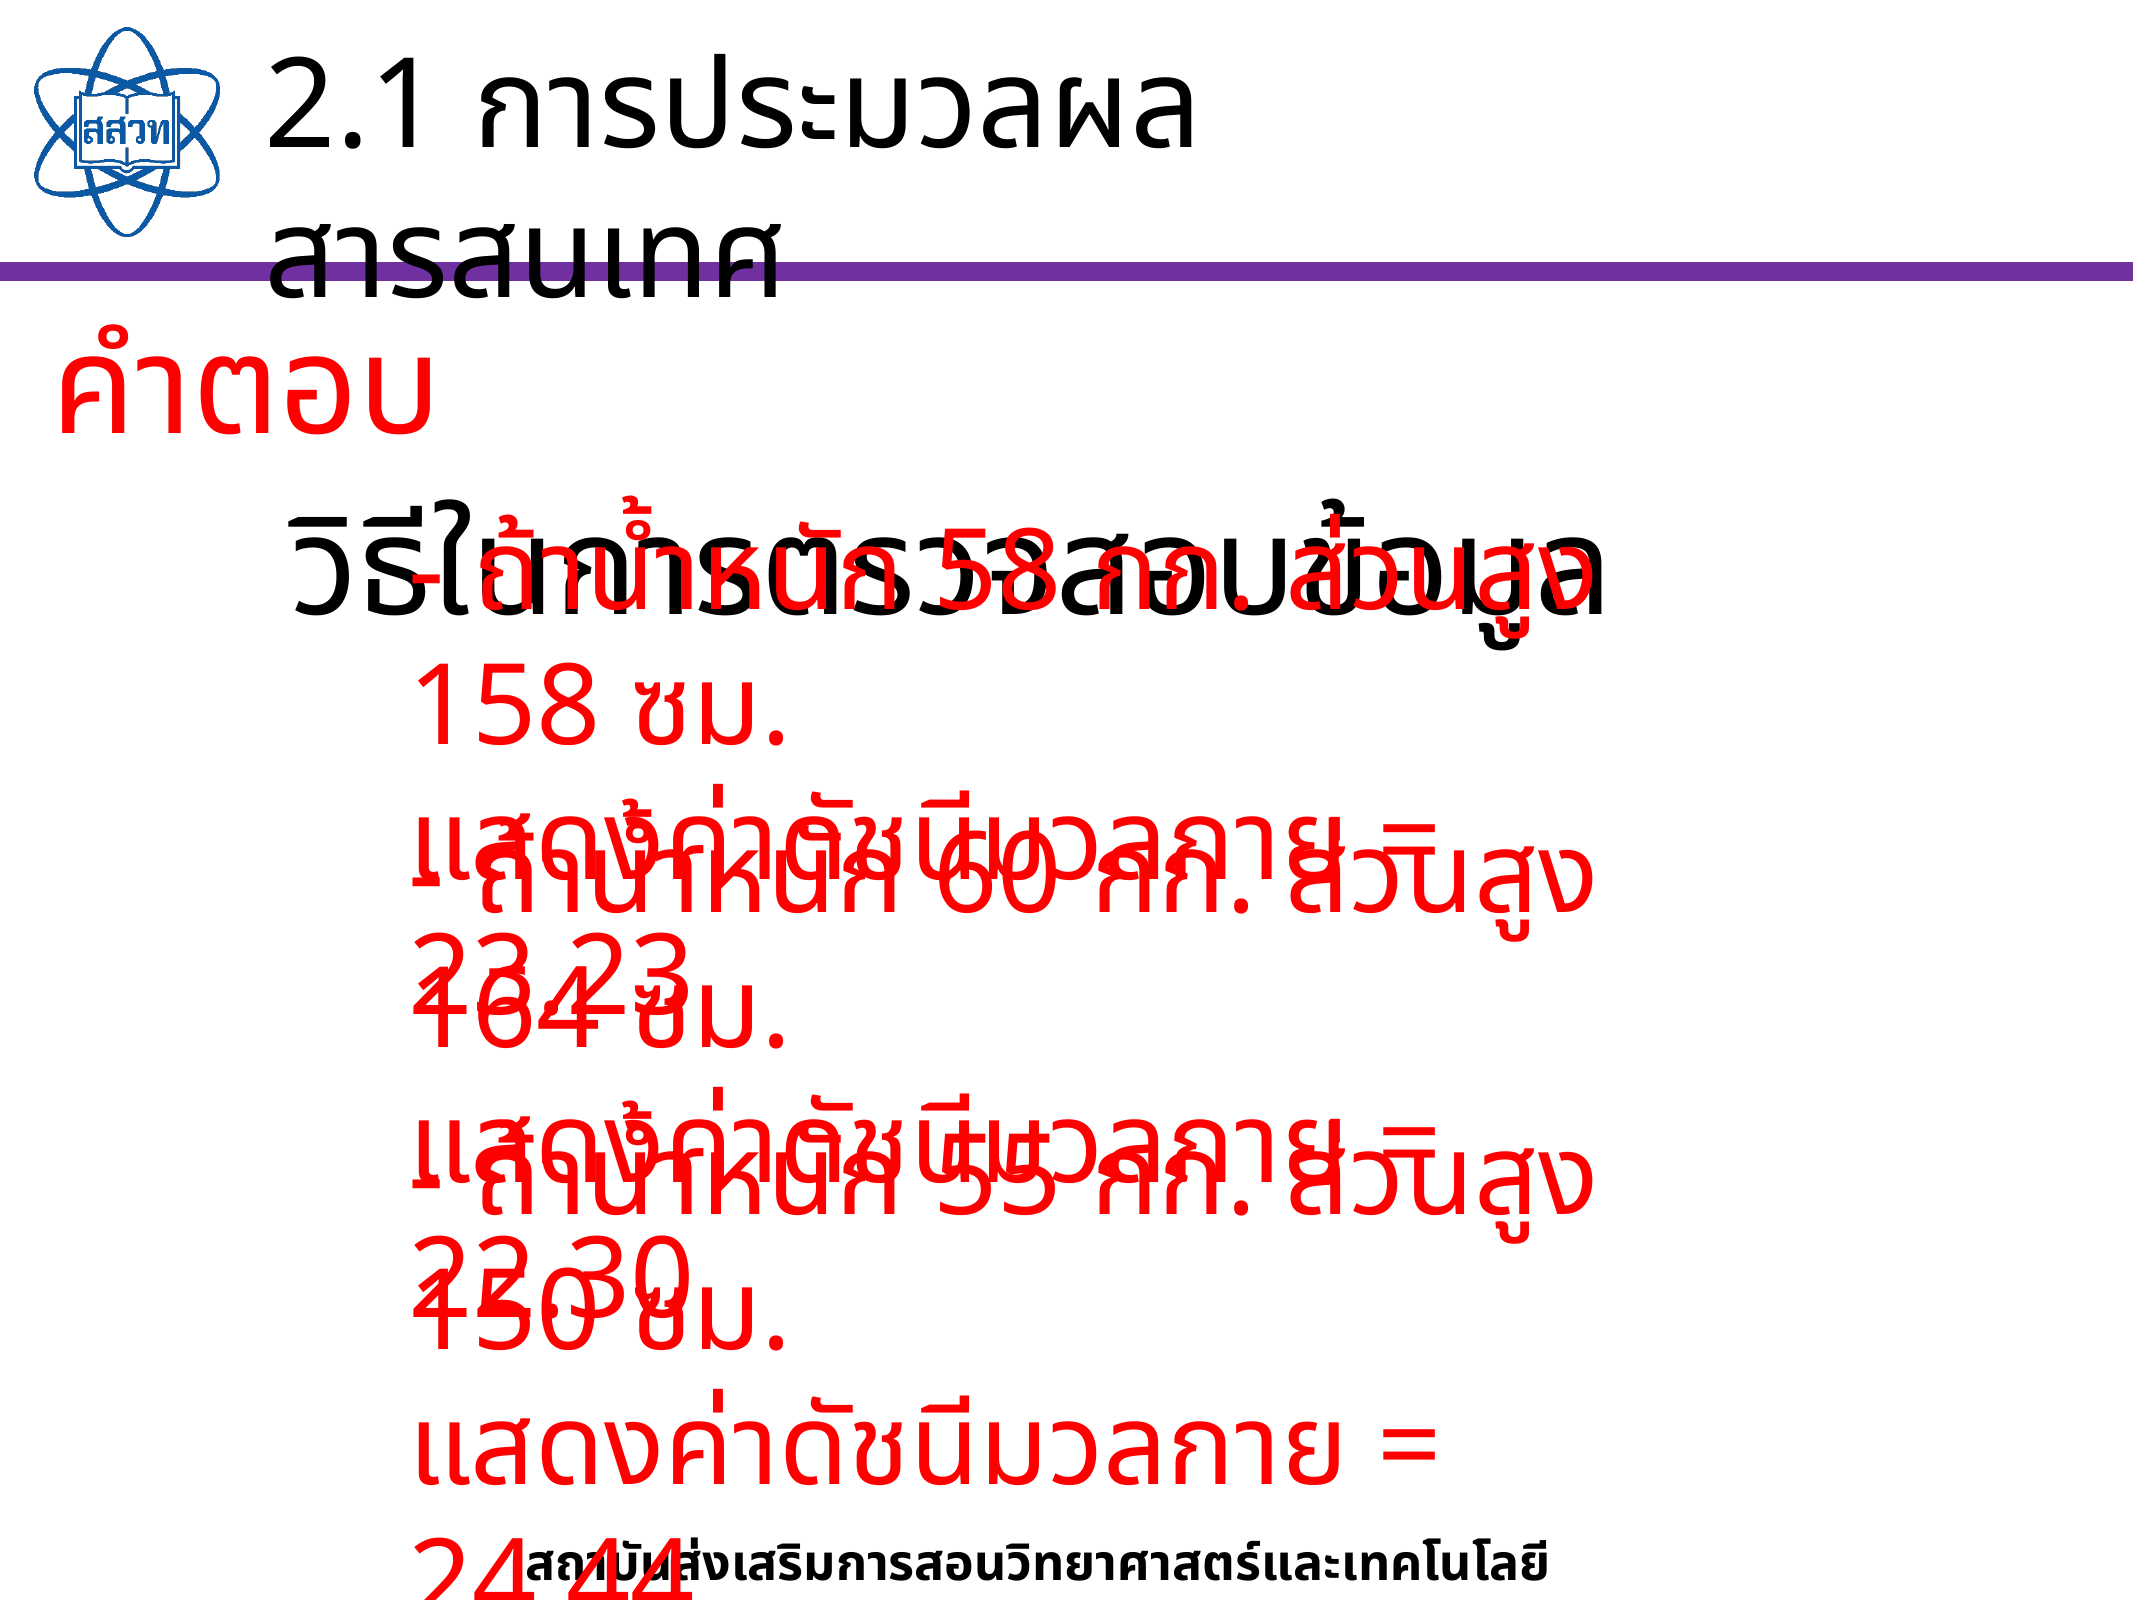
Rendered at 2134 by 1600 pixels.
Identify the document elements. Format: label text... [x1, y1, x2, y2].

text_box 2.1 การประมวลผลสารสนเทศ [256, 88, 1347, 257]
text_box สถาบันส่งเสริมการสอนวิทยาศาสตร์และเทคโนโลยี [74, 1522, 2002, 1589]
text_box คำตอบ [43, 286, 1923, 470]
picture [33, 27, 220, 237]
text_box วิธีในการตรวจสอบข้อมูล [281, 468, 2134, 652]
text_box - ถ้าน้ำหนัก 55 กก. ส่วนสูง 150 ซม. แสดงค่าดัชนีมวลกาย = 24.44 [399, 1227, 1611, 1517]
text_box - ถ้าน้ำหนัก 60 กก. ส่วนสูง 164 ซม. แสดงค่าดัชนีมวลกาย = 22.30 [399, 925, 1611, 1215]
text_box - ถ้าน้ำหนัก 58 กก. ส่วนสูง 158 ซม. แสดงค่าดัชนีมวลกาย = 23.23 [399, 622, 1611, 912]
